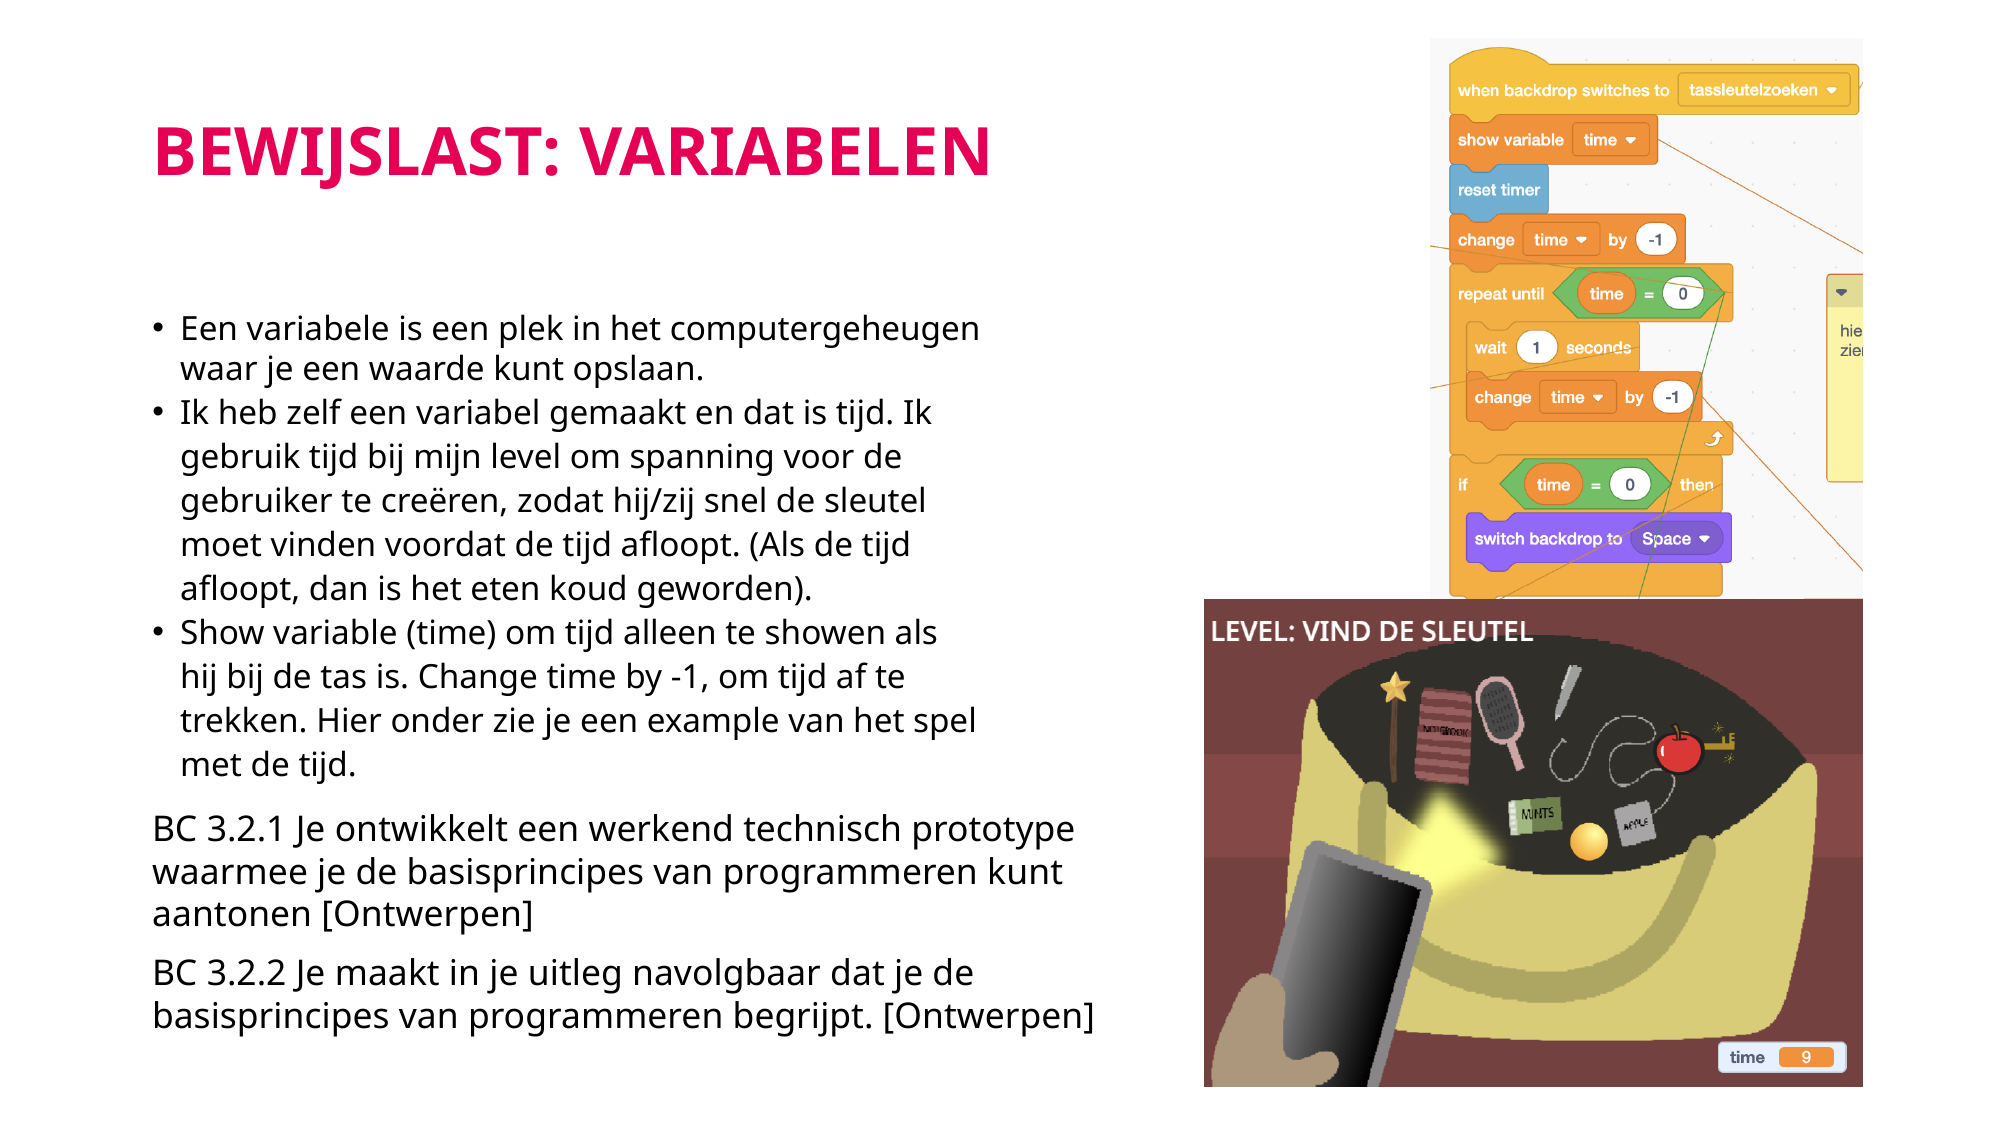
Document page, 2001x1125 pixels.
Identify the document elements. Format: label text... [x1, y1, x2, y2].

picture [1204, 38, 1864, 1119]
text_box BC 3.2.1 Je ontwikkelt een werkend technisch prototype waarmee je de basisprincipes van programmeren kunt aantonen [Ontwerpen] [137, 798, 1138, 942]
title Bewijslast: Variabelen [137, 59, 1430, 278]
text_box BC 3.2.2 Je maakt in je uitleg navolgbaar dat je de basisprincipes van programmeren begrijpt. [Ontwerpen] [137, 942, 1138, 1043]
list Een variabele is een plek in het computergeheugen waar je een waarde kunt opslaan. Ik heb zelf een variabel gemaakt en dat is tijd. Ik gebruik tijd bij mijn level om spanning voor de gebruiker te creëren, zodat hij/zij snel de sleutel moet vinden voordat de tijd afloopt. (Als de tijd afloopt, dan is het eten koud geworden). Show variable (time) om tijd alleen te showen als hij bij de tas is. Change time by -1, om tijd af te trekken. Hier onder zie je een example van het spel met de tijd. [137, 299, 1000, 798]
